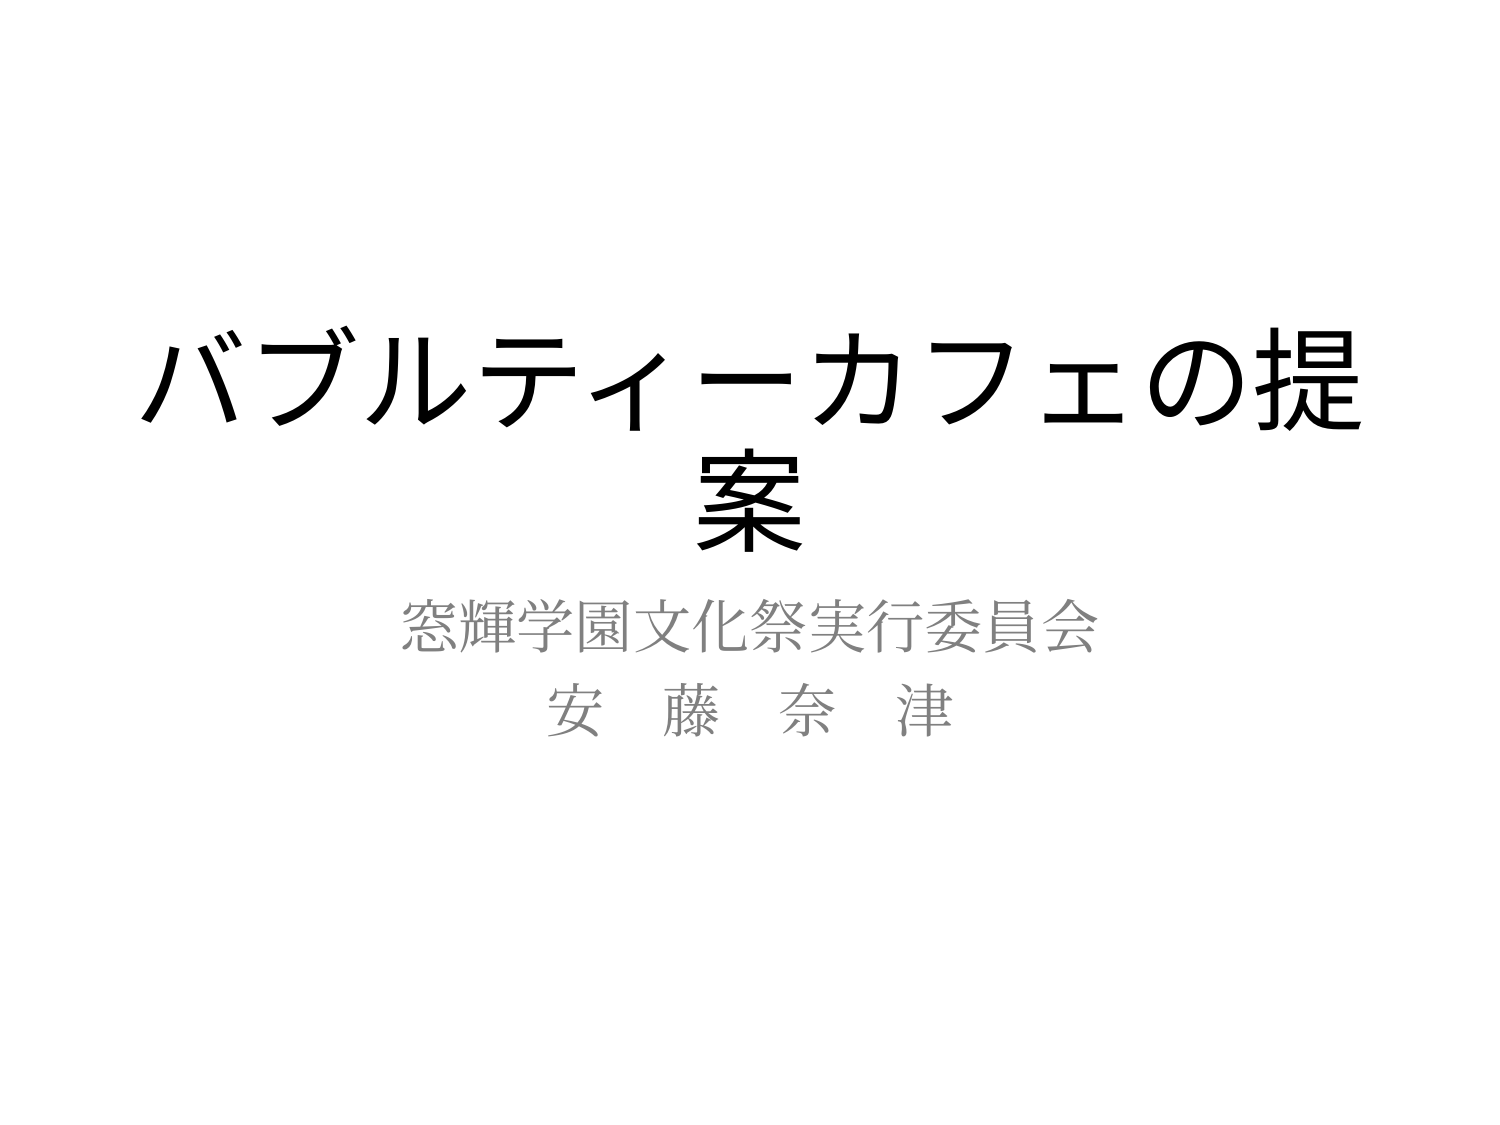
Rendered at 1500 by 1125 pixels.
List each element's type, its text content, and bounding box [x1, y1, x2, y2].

subtitle 窓輝学園文化祭実行委員会 安 藤 奈 津 [187, 590, 1313, 863]
title バブルティーカフェの提案 [112, 184, 1388, 576]
